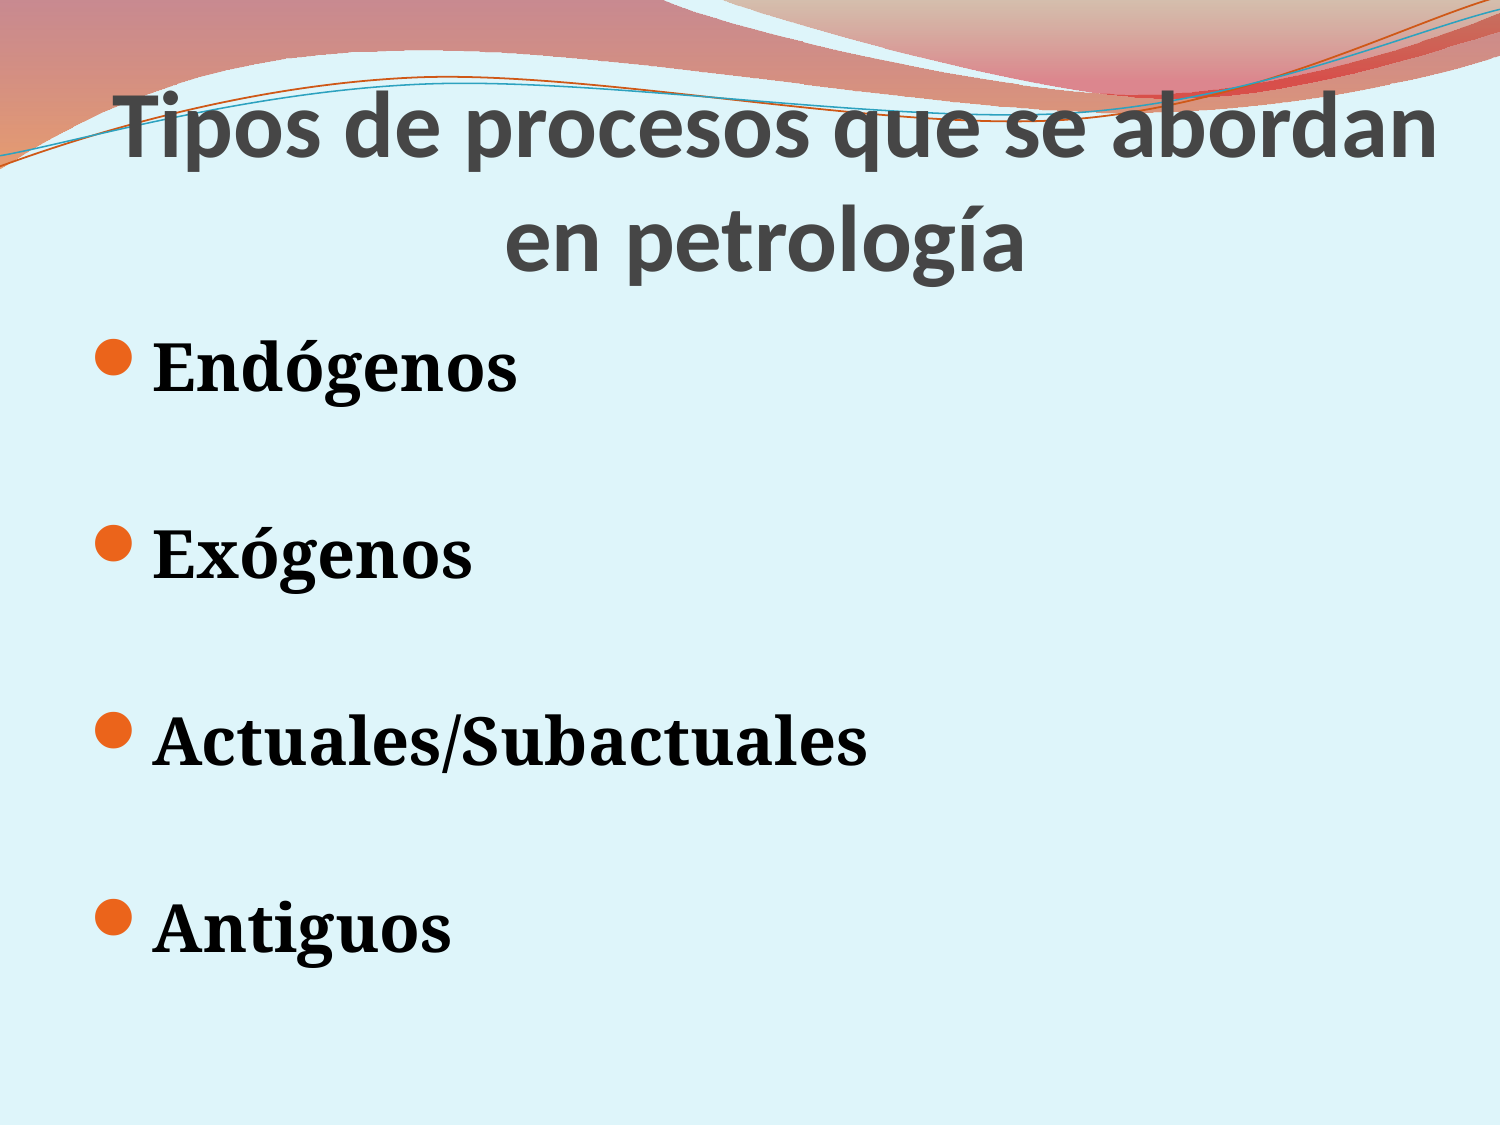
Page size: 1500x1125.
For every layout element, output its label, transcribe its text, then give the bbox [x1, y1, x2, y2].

title Tipos de procesos que se abordan en petrología [53, 54, 1500, 291]
list Endógenos Exógenos Actuales/Subactuales Antiguos [75, 317, 1425, 1038]
